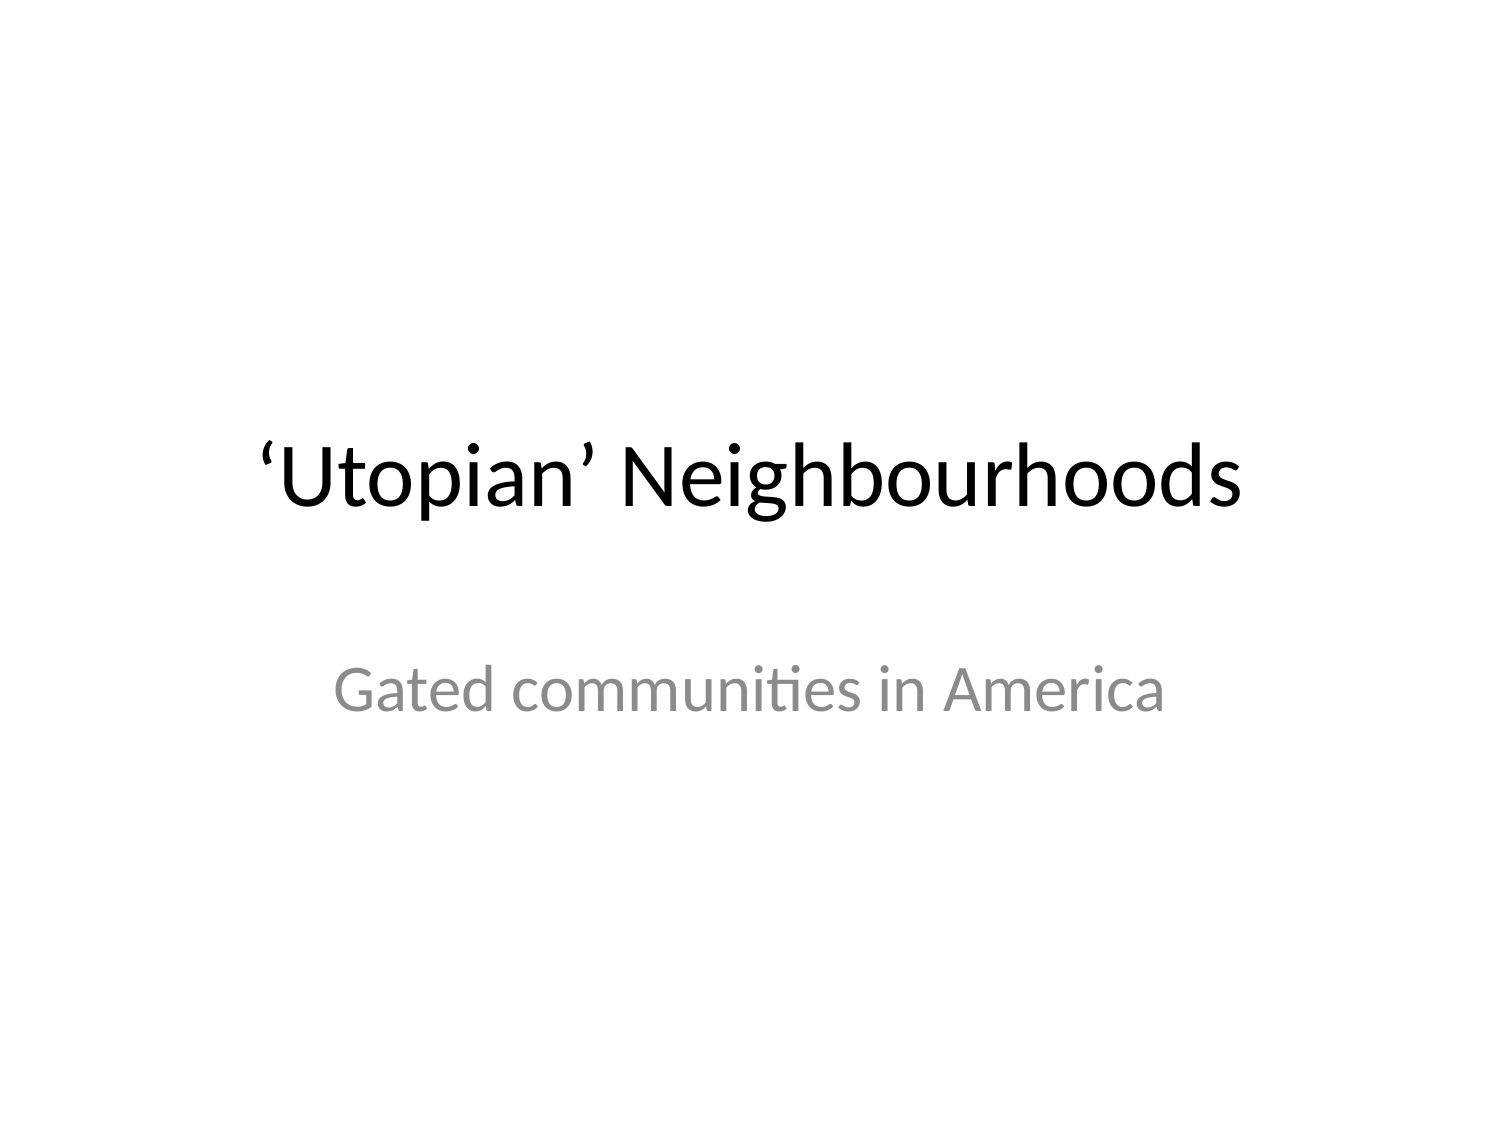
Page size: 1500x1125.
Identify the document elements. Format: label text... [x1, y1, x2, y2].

subtitle Gated communities in America [225, 637, 1275, 925]
title ‘Utopian’ Neighbourhoods [112, 349, 1388, 591]
